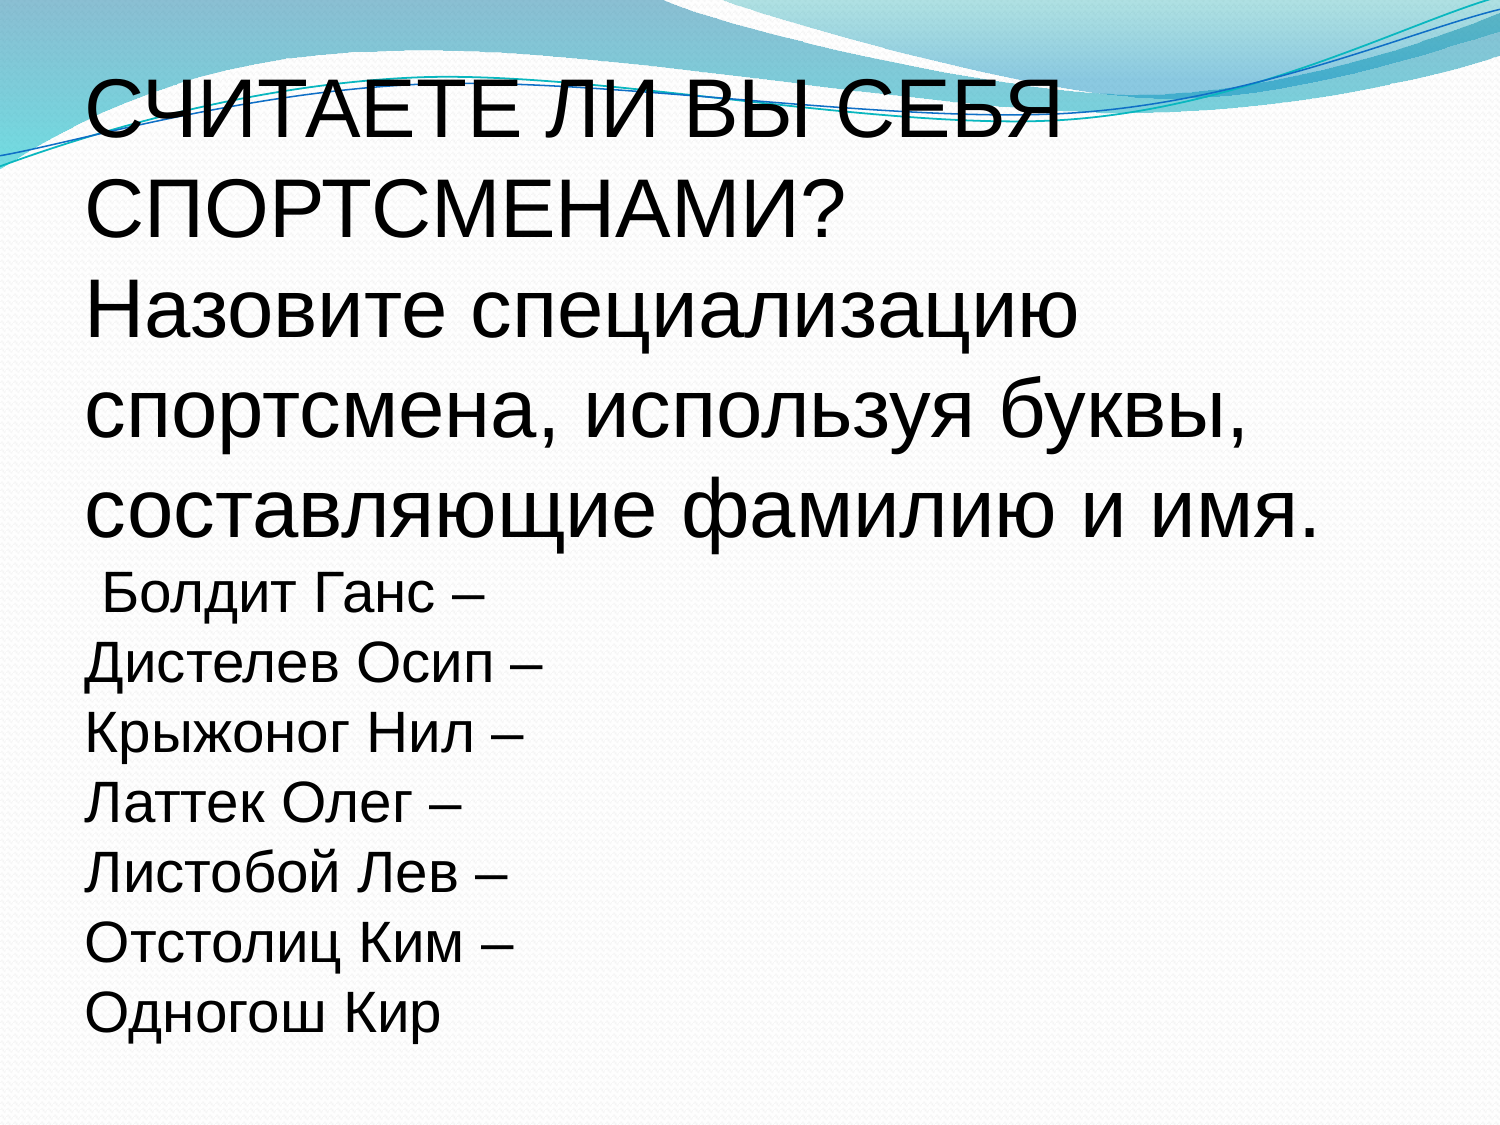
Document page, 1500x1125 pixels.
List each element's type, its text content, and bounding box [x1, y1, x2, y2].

text_box СЧИТАЕТЕ ЛИ ВЫ СЕБЯ СПОРТСМЕНАМИ? Назовите специализацию спортсмена, используя буквы, составляющие фамилию и имя. Болдит Ганс – Дистелев Осип – Крыжоног Нил – Латтек Олег – Листобой Лев – Отстолиц Ким – Одногош Кир [70, 46, 1360, 1125]
